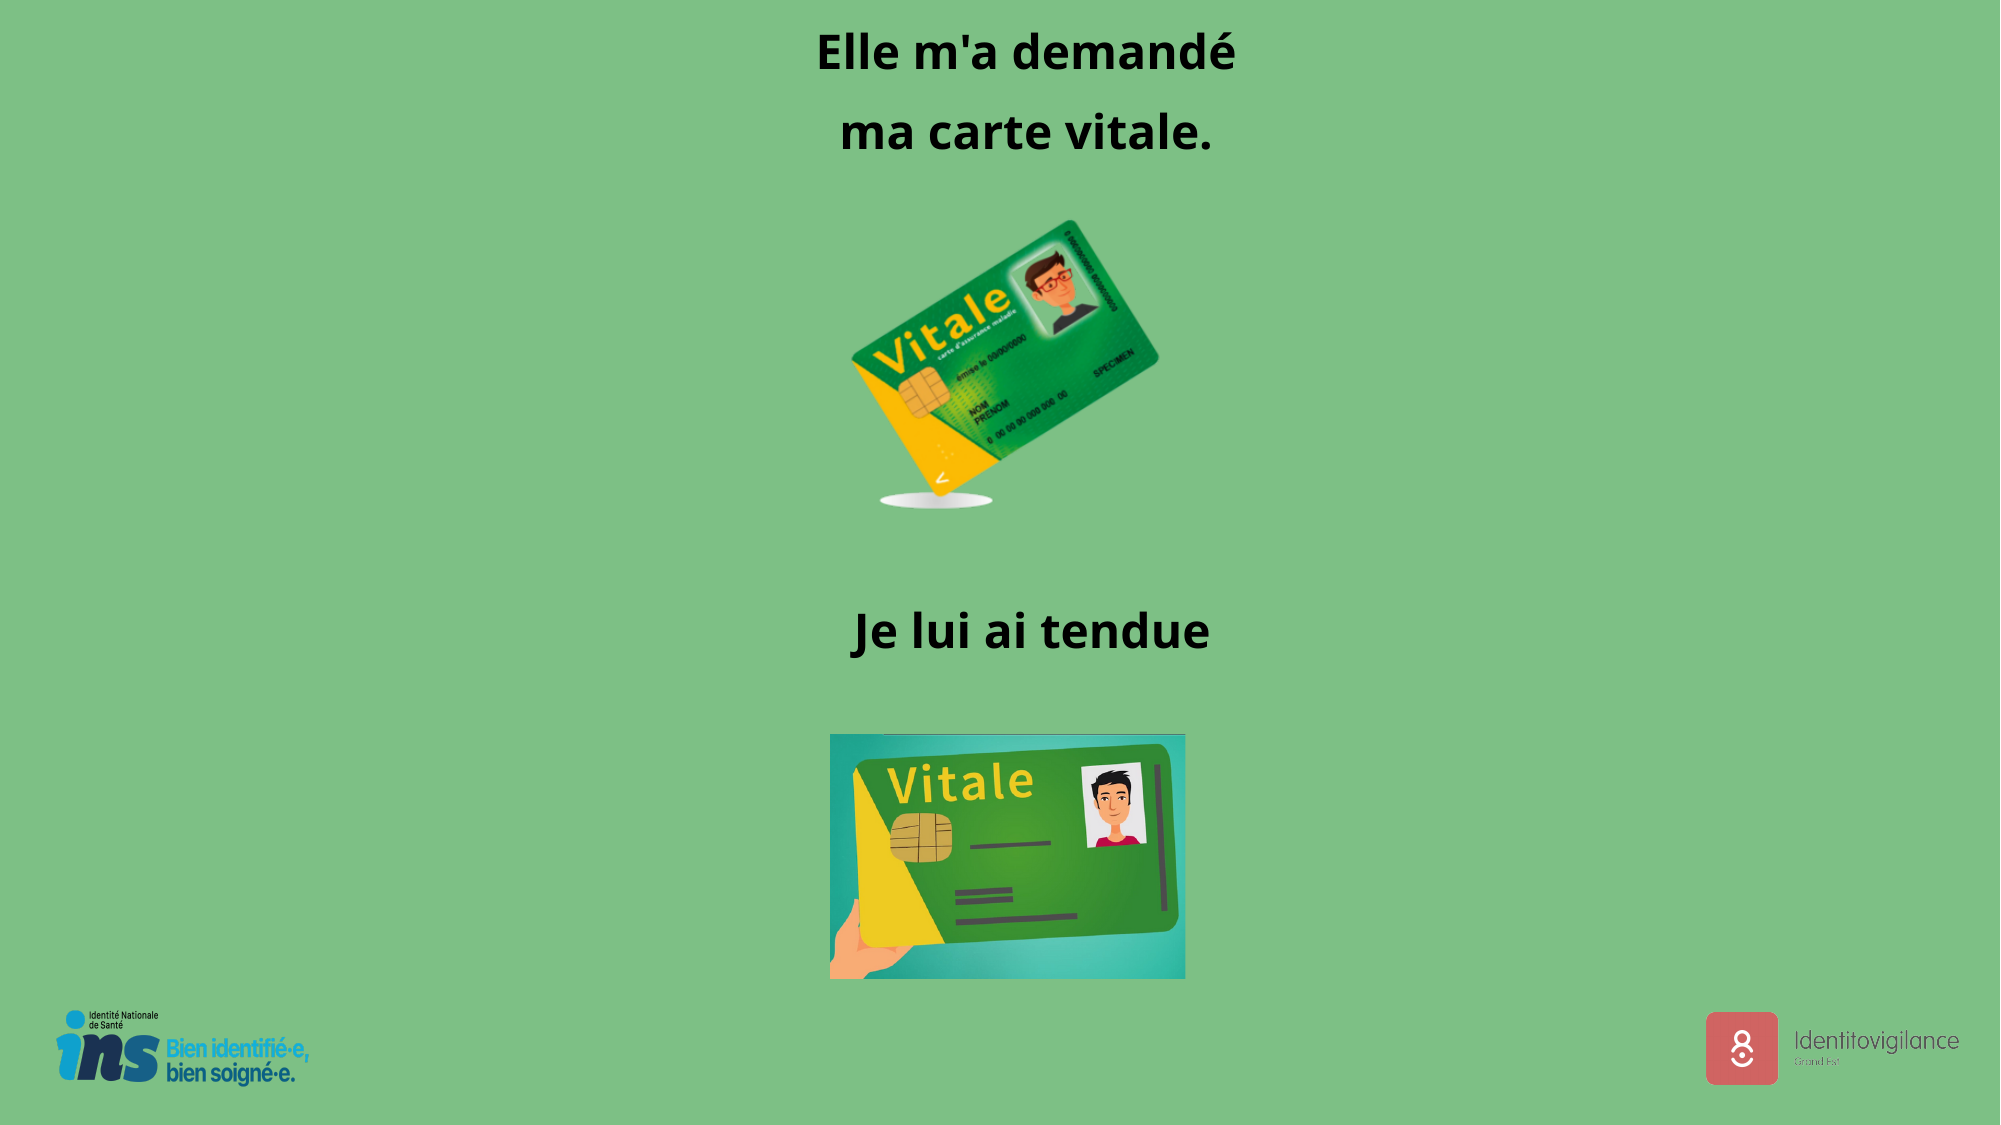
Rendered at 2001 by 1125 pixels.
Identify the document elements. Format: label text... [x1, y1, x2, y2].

text_box [830, 734, 1186, 979]
text_box Elle m'a demandé ma carte vitale. [602, 659, 1450, 1037]
text_box Je lui ai tendue [602, 578, 1450, 659]
picture [1706, 1012, 1959, 1085]
text_box [836, 207, 1164, 526]
picture [41, 992, 324, 1105]
text_box Elle m'a demandé ma carte vitale. [602, 0, 1450, 578]
